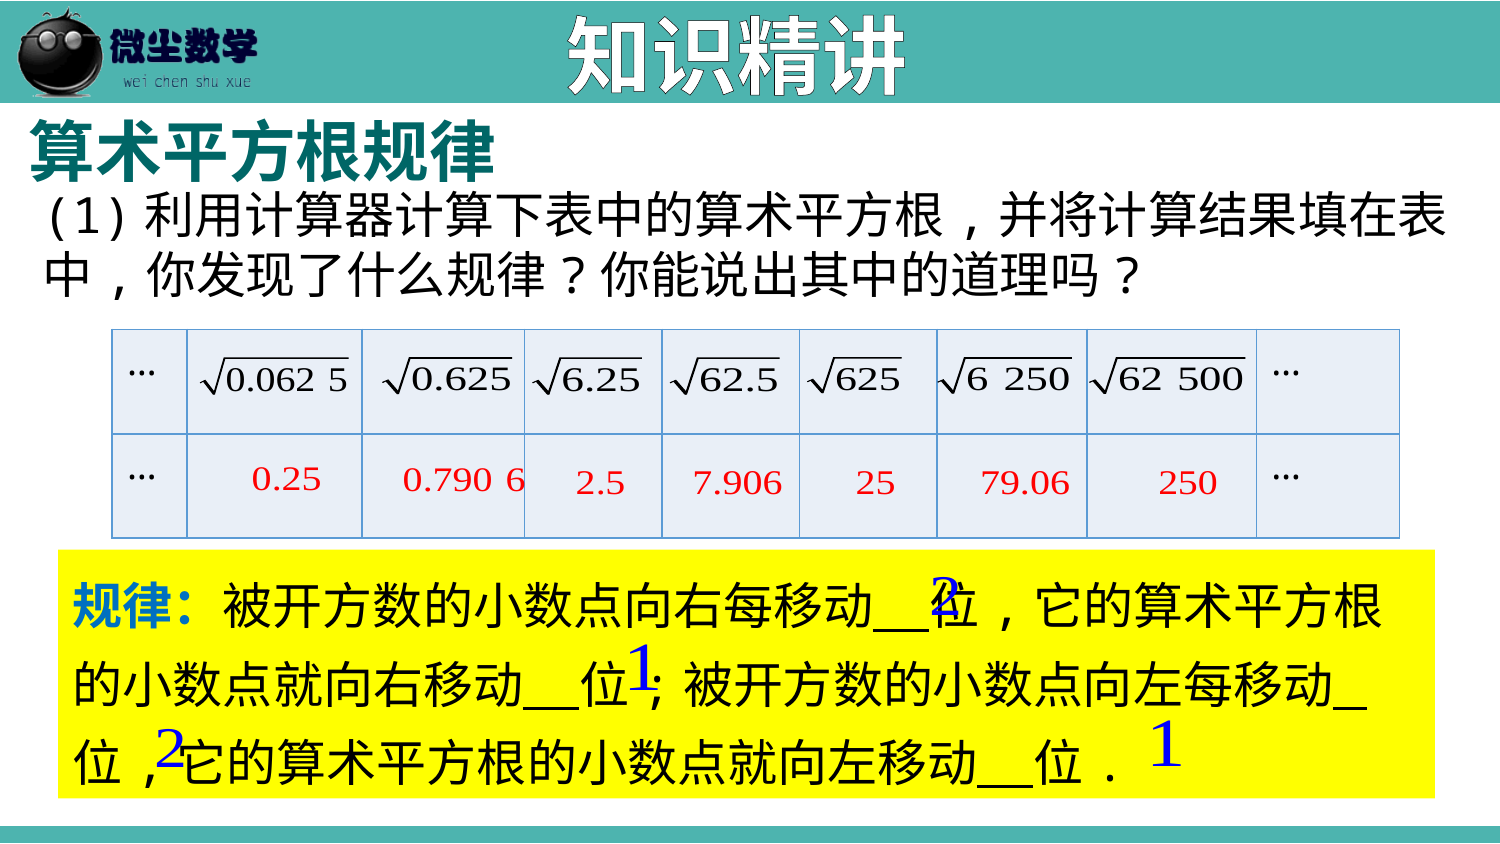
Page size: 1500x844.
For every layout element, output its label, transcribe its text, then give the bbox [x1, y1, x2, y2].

table_header [663, 330, 799, 433]
text_box 算术平方根规律 [14, 102, 512, 198]
table_header [188, 330, 361, 433]
table_cell … [1257, 435, 1399, 537]
picture [0, 1, 1500, 843]
table_header … [1257, 330, 1399, 433]
table_header [938, 402, 1086, 433]
table_cell [525, 435, 661, 537]
table_header [1088, 330, 1256, 433]
table_cell [800, 435, 936, 537]
table_header [363, 330, 524, 433]
table_cell [663, 435, 799, 537]
table_cell … [113, 435, 186, 537]
table_cell [938, 435, 1086, 537]
table_header [525, 330, 661, 433]
text_box 规律：被开方数的小数点向右每移动 位,它的算术平方根的小数点就向右移动 位;被开方数的小数点向左每移动 位,它的算术平方根的小数点就向左移动 位. [58, 549, 1435, 799]
table_header [800, 330, 936, 433]
table_header [938, 330, 1086, 350]
table_cell [363, 435, 524, 537]
table_cell [1088, 435, 1256, 537]
text_box (1)利用计算器计算下表中的算术平方根,并将计算结果填在表中,你发现了什么规律?你能说出其中的道理吗? [27, 176, 1468, 312]
text_box 知识精讲 [554, 0, 920, 111]
table_header … [113, 330, 186, 433]
table_cell [188, 435, 361, 537]
